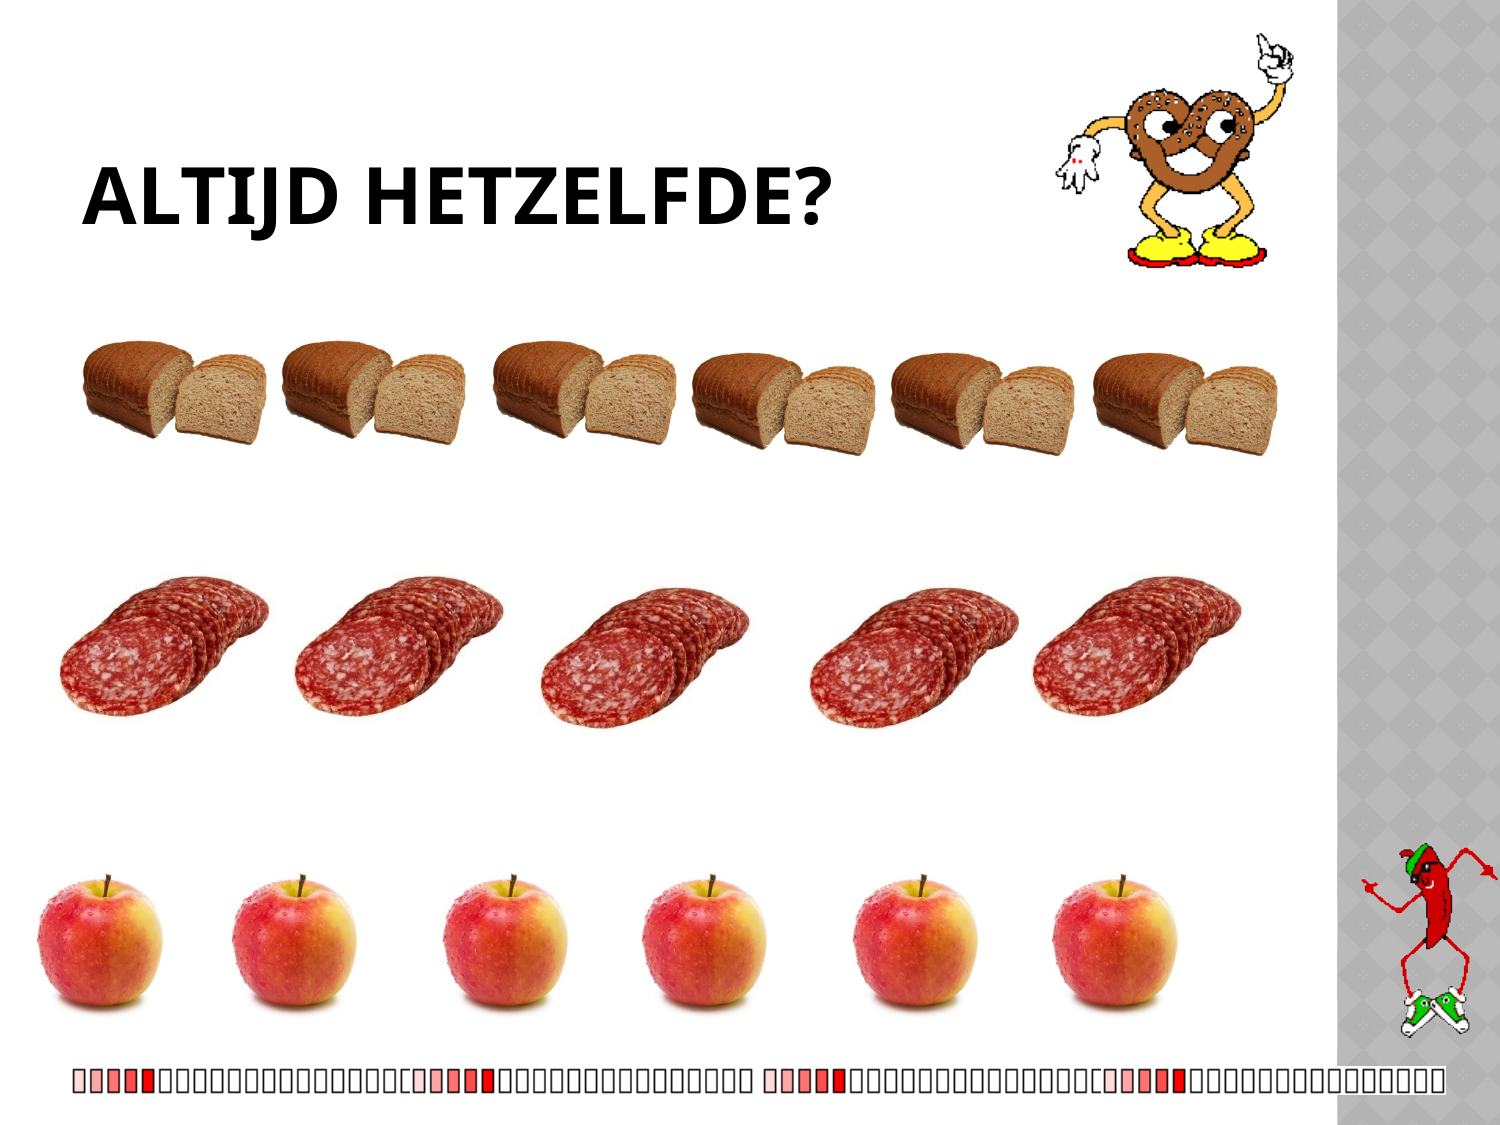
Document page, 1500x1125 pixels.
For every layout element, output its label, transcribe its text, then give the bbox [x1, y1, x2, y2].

picture [491, 339, 677, 446]
picture [0, 855, 1250, 1032]
picture [1054, 26, 1302, 270]
picture [690, 351, 877, 458]
picture [1360, 843, 1500, 1038]
picture [526, 538, 763, 774]
picture [796, 538, 1032, 774]
picture [761, 1065, 1446, 1095]
picture [46, 526, 516, 763]
picture [890, 351, 1076, 458]
picture [1019, 526, 1255, 763]
picture [69, 1065, 755, 1095]
picture [1092, 351, 1278, 458]
title Altijd hetzelfde? [75, 52, 1048, 240]
picture [280, 339, 467, 446]
picture [81, 339, 267, 446]
